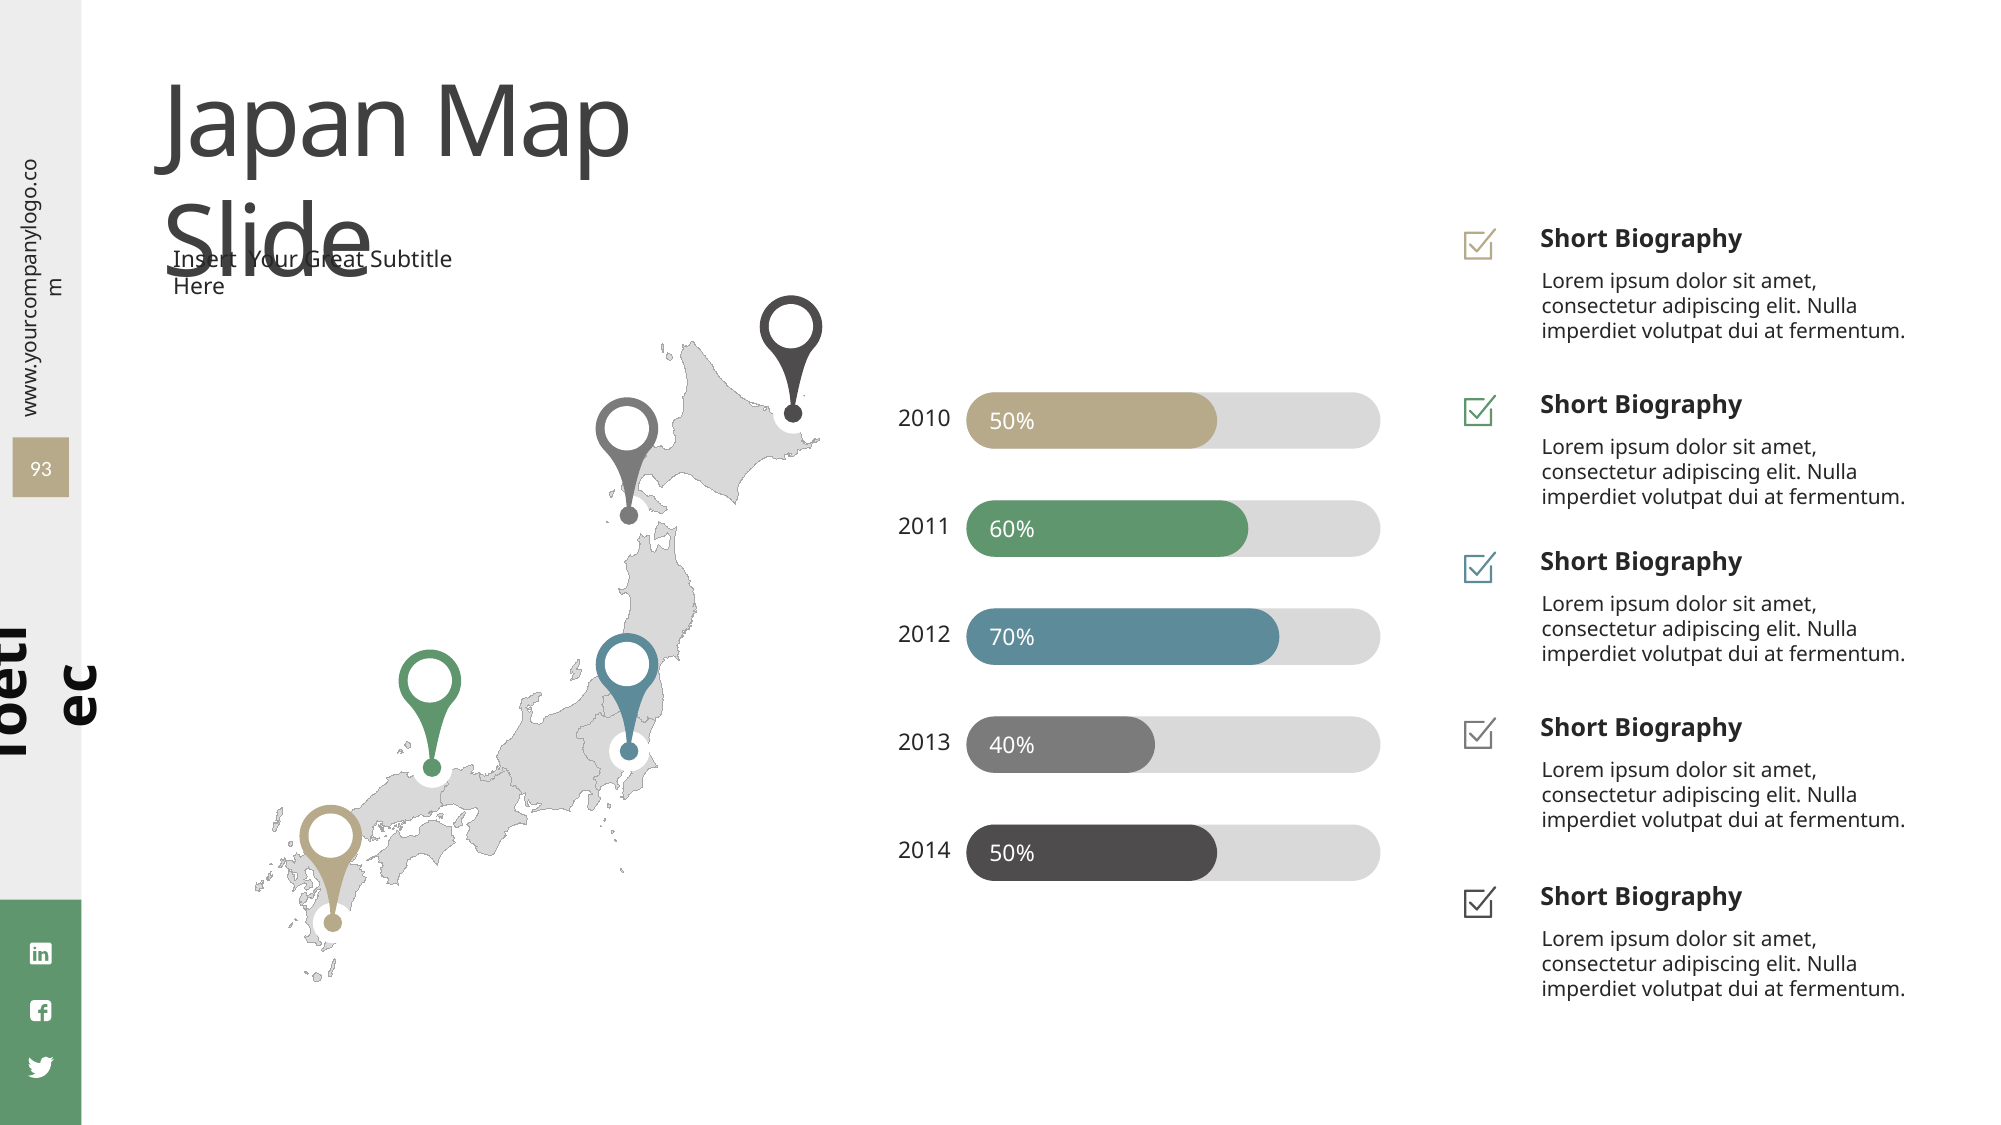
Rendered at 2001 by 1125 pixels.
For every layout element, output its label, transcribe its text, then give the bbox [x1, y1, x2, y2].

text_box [254, 340, 820, 982]
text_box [1464, 394, 1497, 427]
text_box Short Biography [1525, 861, 1810, 930]
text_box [577, 404, 677, 536]
text_box Short Biography [1525, 369, 1810, 438]
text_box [1464, 551, 1497, 583]
text_box Short Biography [1525, 526, 1810, 595]
text_box Insert Your Great Subtitle Here [158, 237, 512, 307]
text_box Japan Map Slide [147, 116, 677, 236]
text_box Lorem ipsum dolor sit amet, consectetur adipiscing elit. Nulla imperdiet volutpat dui at fermentum. [1526, 918, 1938, 1008]
text_box Short Biography [1525, 203, 1810, 272]
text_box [281, 812, 380, 944]
slide_number 93 [12, 437, 69, 498]
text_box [577, 640, 677, 772]
text_box Lorem ipsum dolor sit amet, consectetur adipiscing elit. Nulla imperdiet volutpat dui at fermentum. [1526, 583, 1938, 673]
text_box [741, 302, 841, 434]
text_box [1464, 886, 1497, 918]
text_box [380, 657, 480, 788]
text_box Lorem ipsum dolor sit amet, consectetur adipiscing elit. Nulla imperdiet volutpat dui at fermentum. [1526, 426, 1938, 517]
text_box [895, 392, 1381, 881]
text_box Lorem ipsum dolor sit amet, consectetur adipiscing elit. Nulla imperdiet volutpat dui at fermentum. [1526, 749, 1938, 839]
text_box Lorem ipsum dolor sit amet, consectetur adipiscing elit. Nulla imperdiet volutpat dui at fermentum. [1526, 260, 1938, 350]
text_box Short Biography [1525, 692, 1810, 761]
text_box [1464, 228, 1497, 260]
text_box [1464, 717, 1497, 749]
